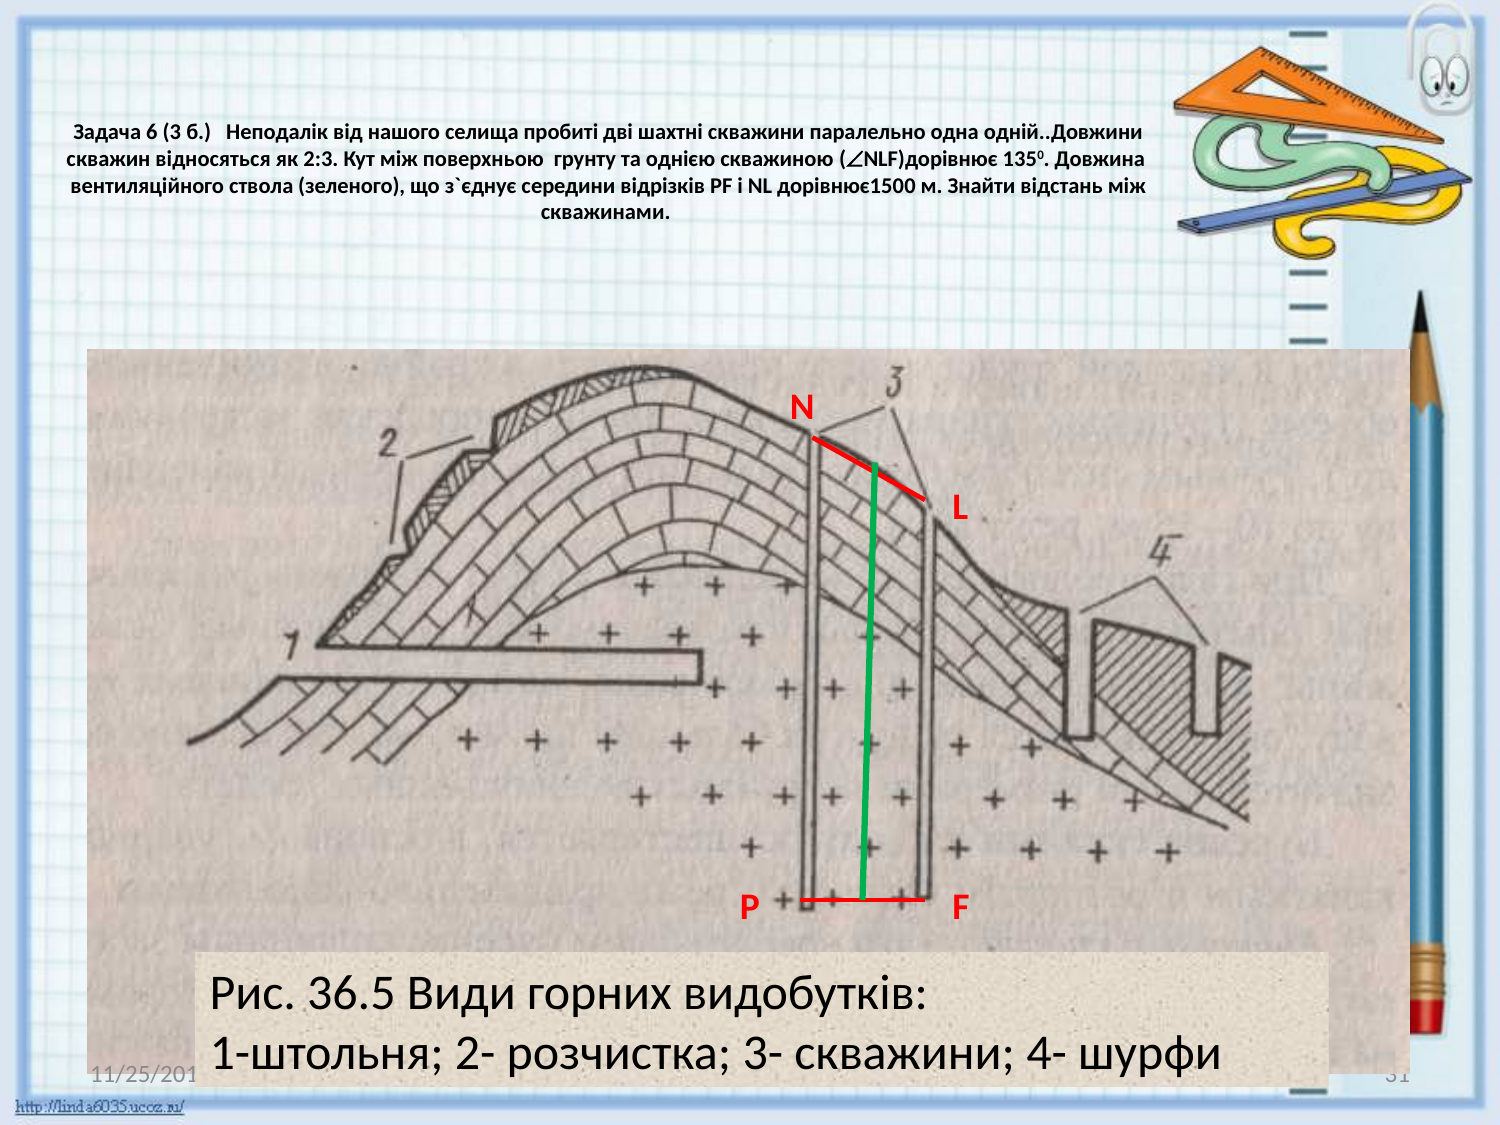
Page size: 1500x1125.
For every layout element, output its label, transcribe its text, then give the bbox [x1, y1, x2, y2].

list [87, 349, 1410, 1074]
slide_number 31 [1074, 1042, 1425, 1103]
text_box Рис. 36.5 Види горних видобутків: 1-штольня; 2- розчистка; 3- скважини; 4- шурфи [194, 1083, 1329, 1087]
picture [0, 0, 1500, 1125]
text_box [812, 437, 926, 501]
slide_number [75, 1042, 425, 1103]
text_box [862, 462, 876, 901]
title Задача 6 (3 б.) Неподалік від нашого селища пробиті дві шахтні скважини паралельно одна одній..Довжини скважин відносяться як 2:3. Кут між поверхньою грунту та однією скважиною (NLF)дорівнює 1350. Довжина вентиляційного ствола (зеленого), що з`єднує середини відрізків PF і NL дорівнює1500 м. Знайти відстань між скважинами. [29, 0, 1188, 288]
